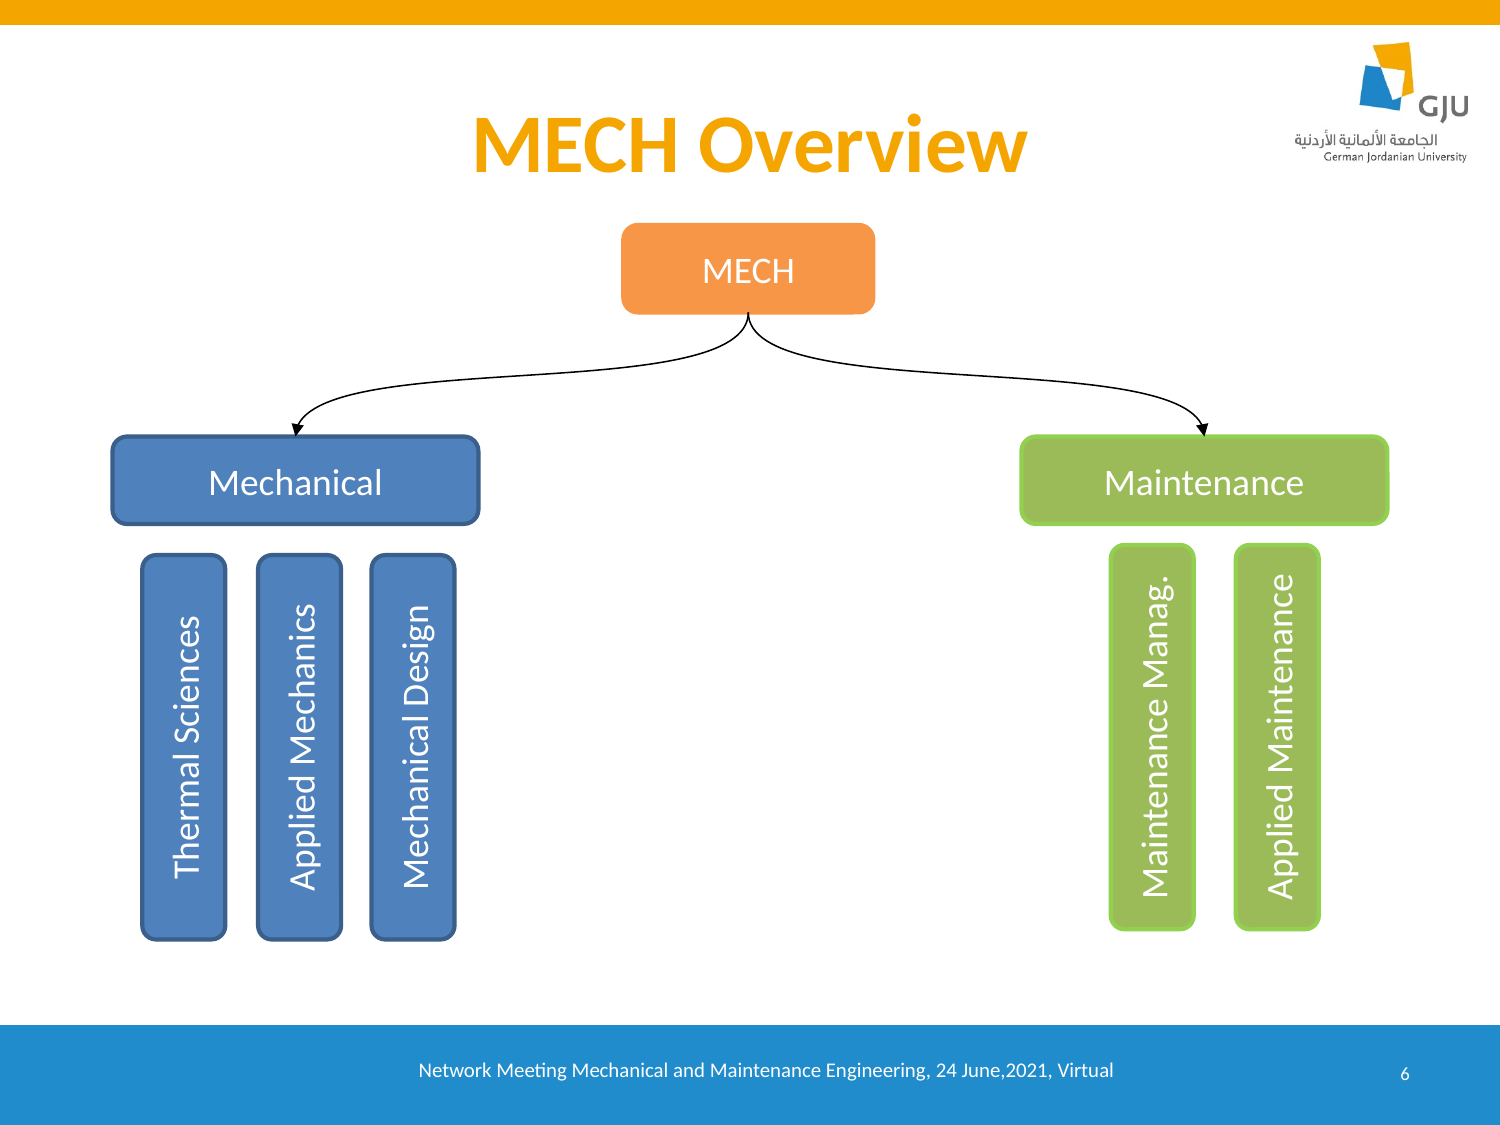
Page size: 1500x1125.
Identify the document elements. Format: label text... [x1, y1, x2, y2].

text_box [914, 146, 1039, 603]
text_box Applied Maintenance [1233, 542, 1321, 932]
text_box Thermal Sciences [140, 552, 228, 942]
title MECH Overview [75, 45, 1425, 233]
text_box Applied Mechanics [255, 552, 344, 942]
picture [0, 0, 1500, 25]
picture [1295, 42, 1468, 163]
text_box Mechanical Design [369, 552, 457, 942]
text_box MECH [621, 233, 876, 315]
footer Network Meeting Mechanical and Maintenance Engineering, 24 June,2021, Virtual [320, 1051, 1213, 1112]
text_box Maintenance Manag. [1108, 542, 1196, 932]
slide_number 6 [1258, 1042, 1425, 1103]
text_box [459, 147, 585, 602]
text_box Maintenance [1043, 434, 1390, 527]
text_box Mechanical [110, 434, 454, 527]
